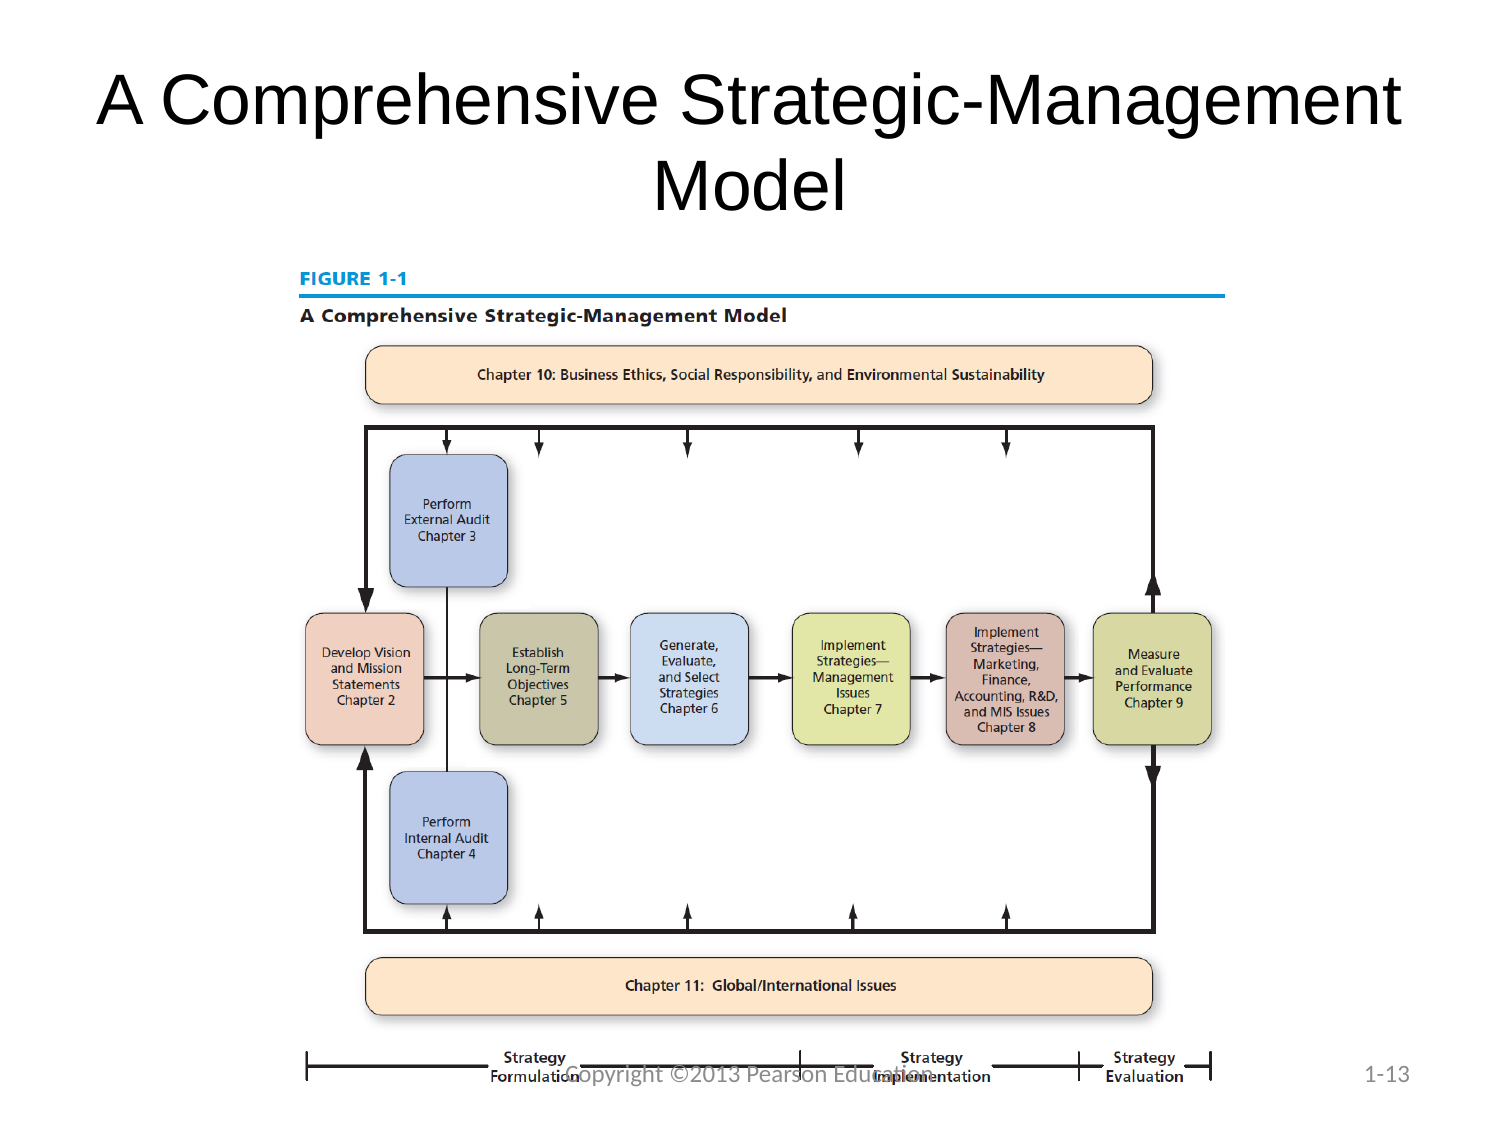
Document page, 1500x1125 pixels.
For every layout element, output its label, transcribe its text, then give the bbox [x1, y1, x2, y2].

picture [287, 262, 1226, 1097]
slide_number 1-13 [1226, 1042, 1425, 1103]
title A Comprehensive Strategic-Management Model [75, 45, 1425, 233]
